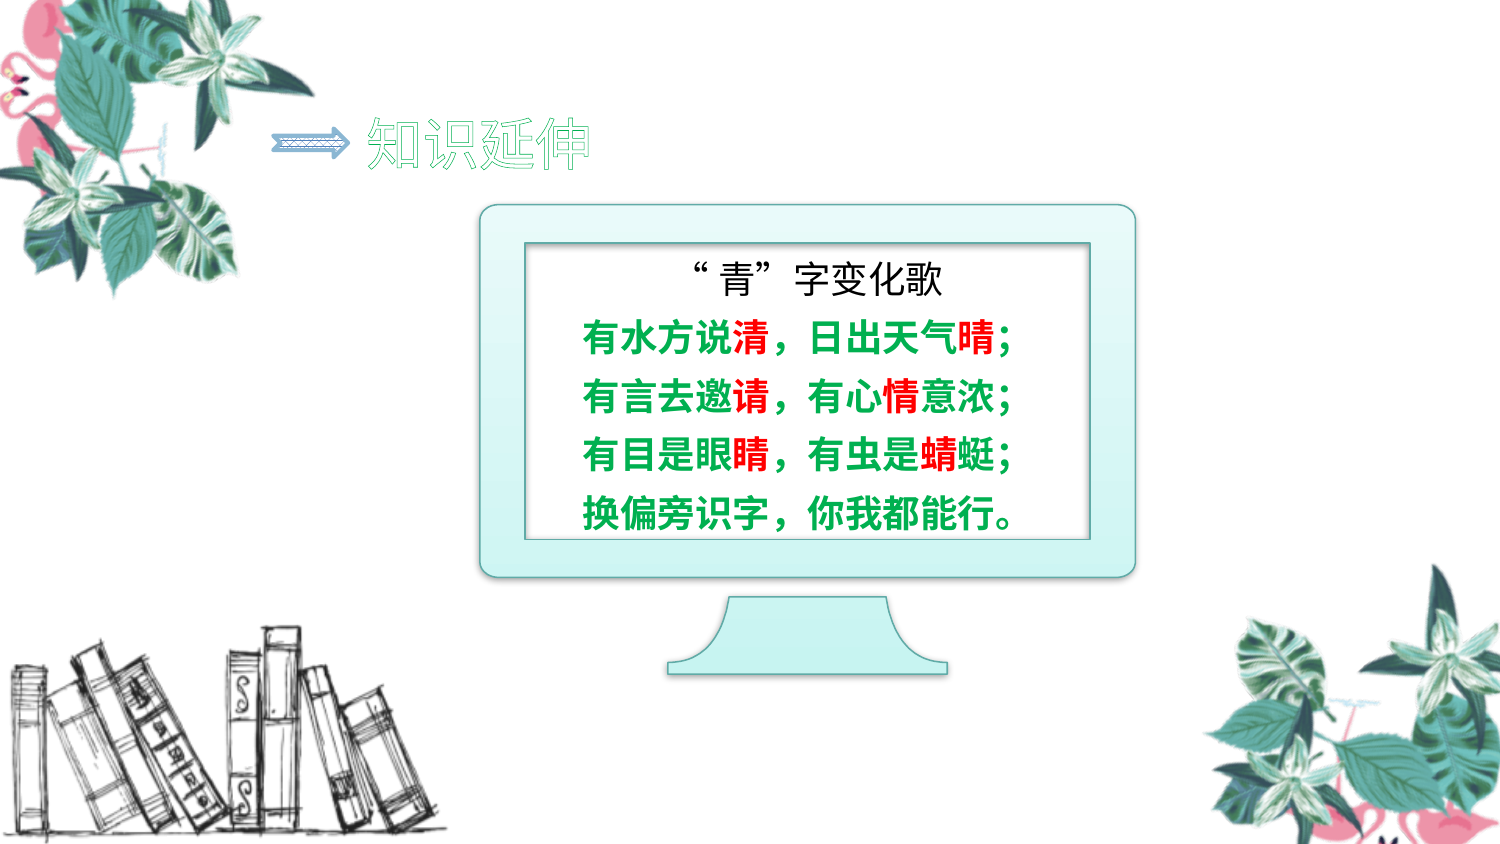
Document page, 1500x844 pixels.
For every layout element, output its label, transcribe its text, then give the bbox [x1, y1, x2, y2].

text_box [667, 596, 949, 675]
text_box [479, 203, 1137, 579]
text_box “青”字变化歌 有水方说清，日出天气晴； 有言去邀请，有心情意浓； 有目是眼睛，有虫是蜻蜓； 换偏旁识字，你我都能行。 [508, 236, 1107, 541]
text_box [271, 126, 351, 160]
picture [0, 605, 467, 844]
picture [1107, 470, 1500, 844]
text_box 知识延伸 [355, 103, 603, 182]
picture [0, 0, 369, 400]
